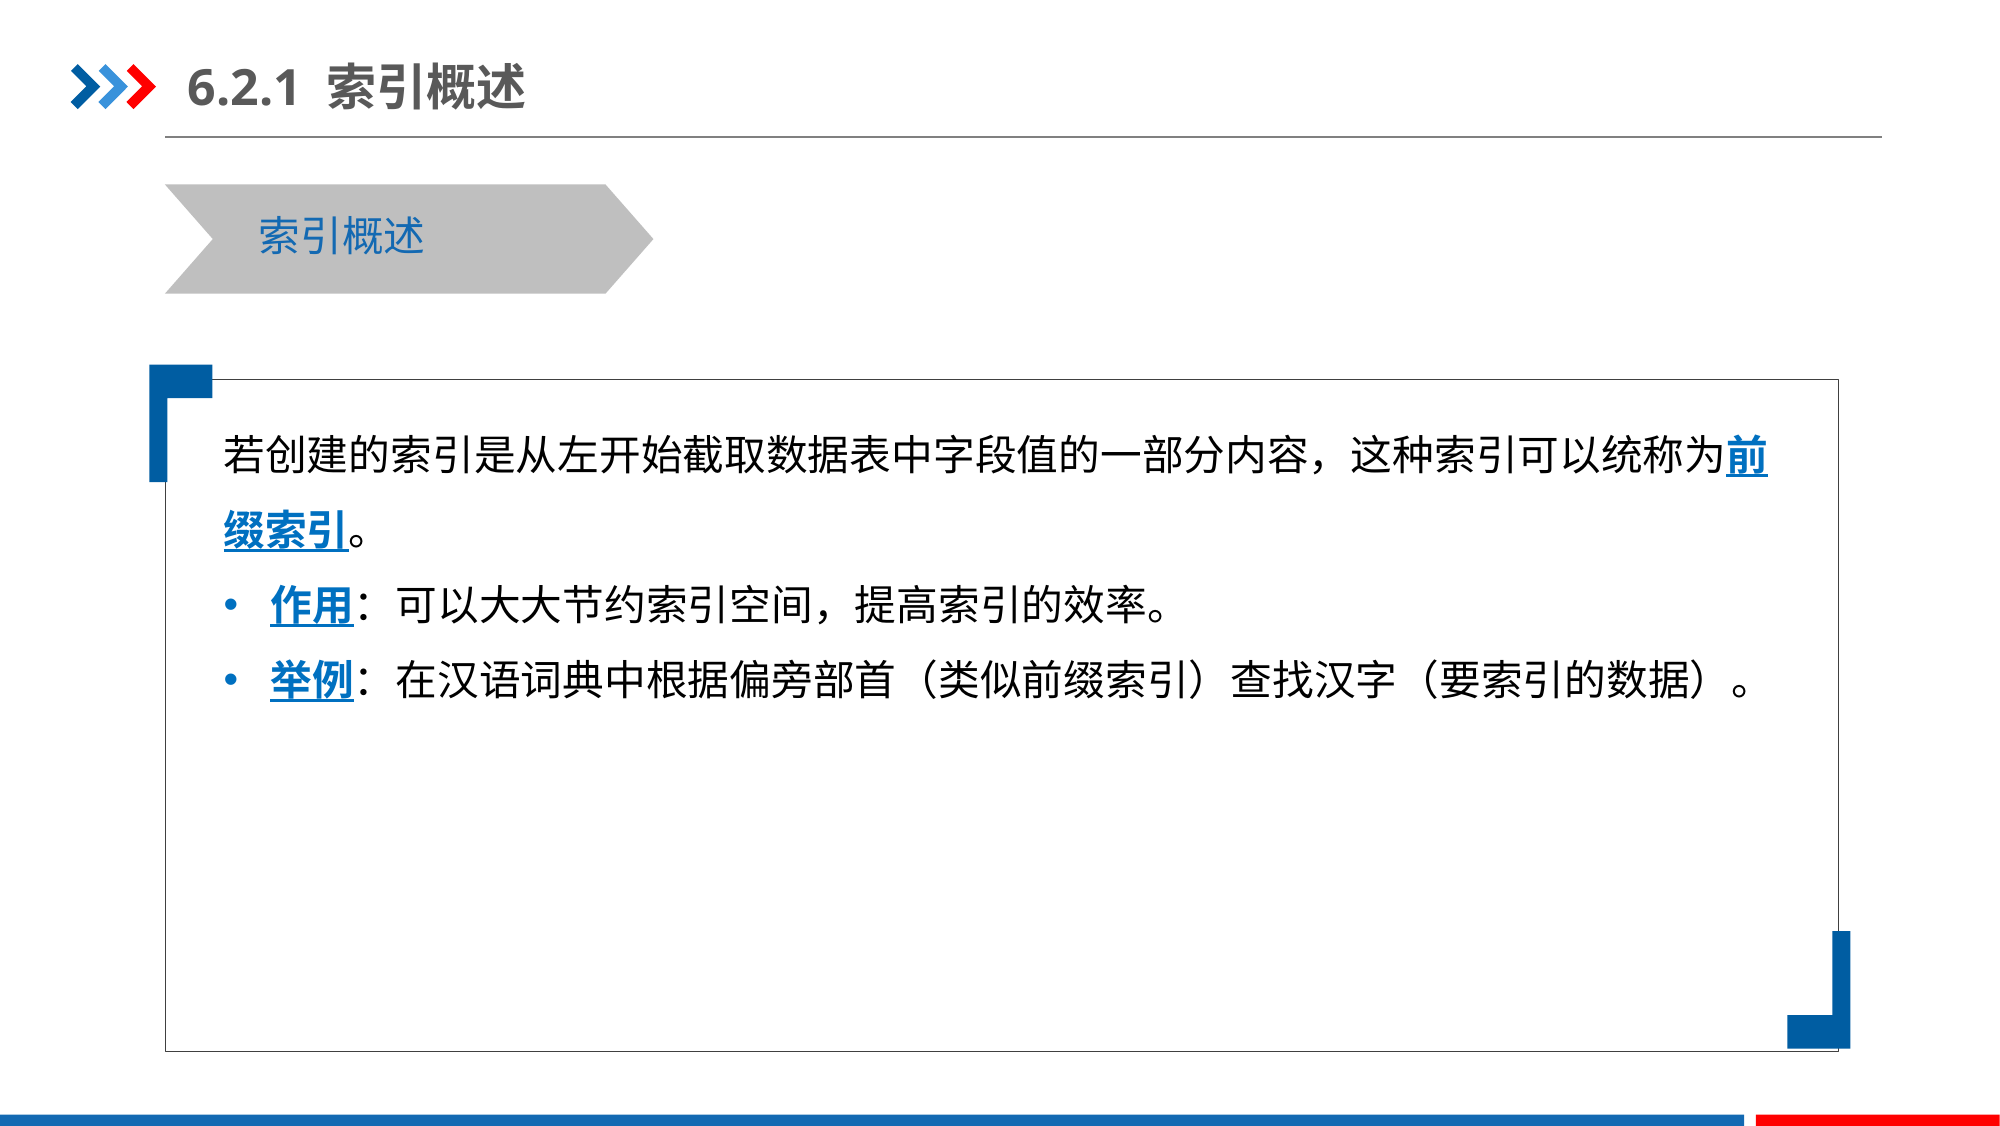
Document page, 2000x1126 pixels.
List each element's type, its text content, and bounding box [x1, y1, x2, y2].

text_box [1785, 929, 1852, 1051]
text_box 索引概述 [215, 202, 441, 317]
text_box [164, 184, 654, 294]
text_box 6.2.1 索引概述 [187, 43, 827, 127]
text_box [163, 378, 1841, 1053]
text_box [147, 363, 215, 484]
